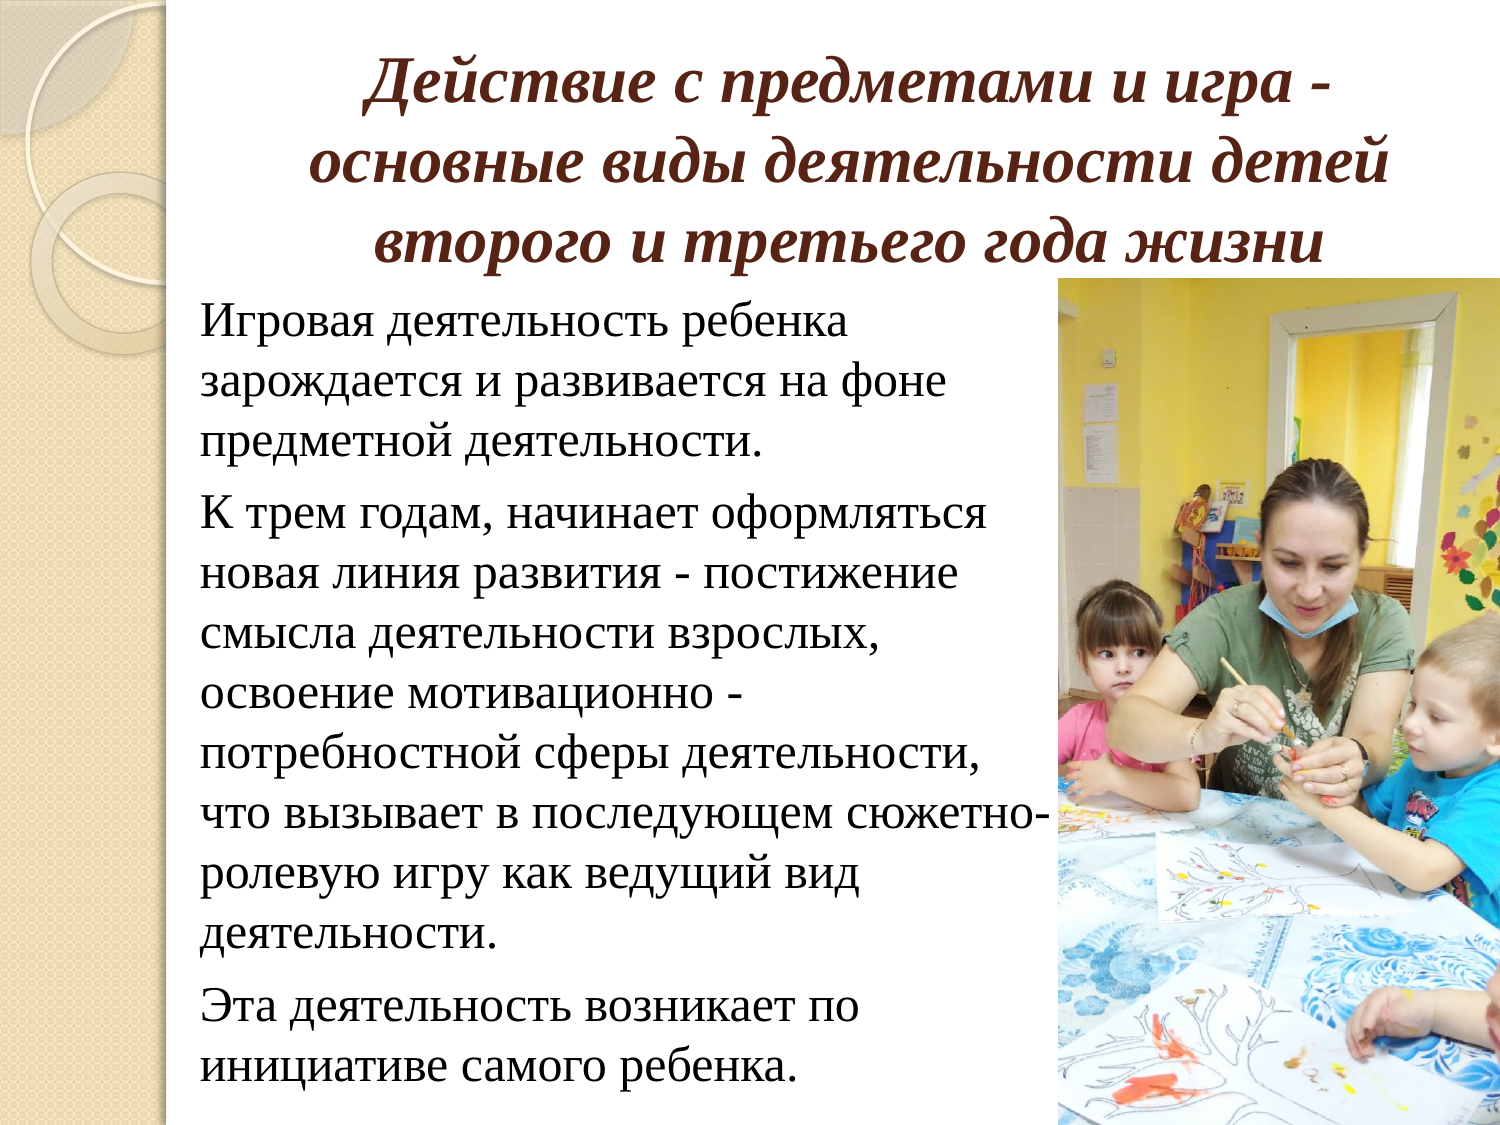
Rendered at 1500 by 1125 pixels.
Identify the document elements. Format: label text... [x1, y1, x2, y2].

title Действие с предметами и игра - основные виды деятельности детей второго и третьего года жизни [235, 45, 1466, 268]
picture [1058, 278, 1500, 1125]
list Игровая деятельность ребенка зарождается и развивается на фоне предметной деятельности. К трем годам, начинает оформляться новая линия развития - постижение смысла деятельности взрослых, освоение мотивационно - потребностной сферы деятельности, что вызывает в последующем сюжетно-ролевую игру как ведущий вид деятельности. Эта деятельность возникает по инициативе самого ребенка. [170, 278, 1054, 1125]
